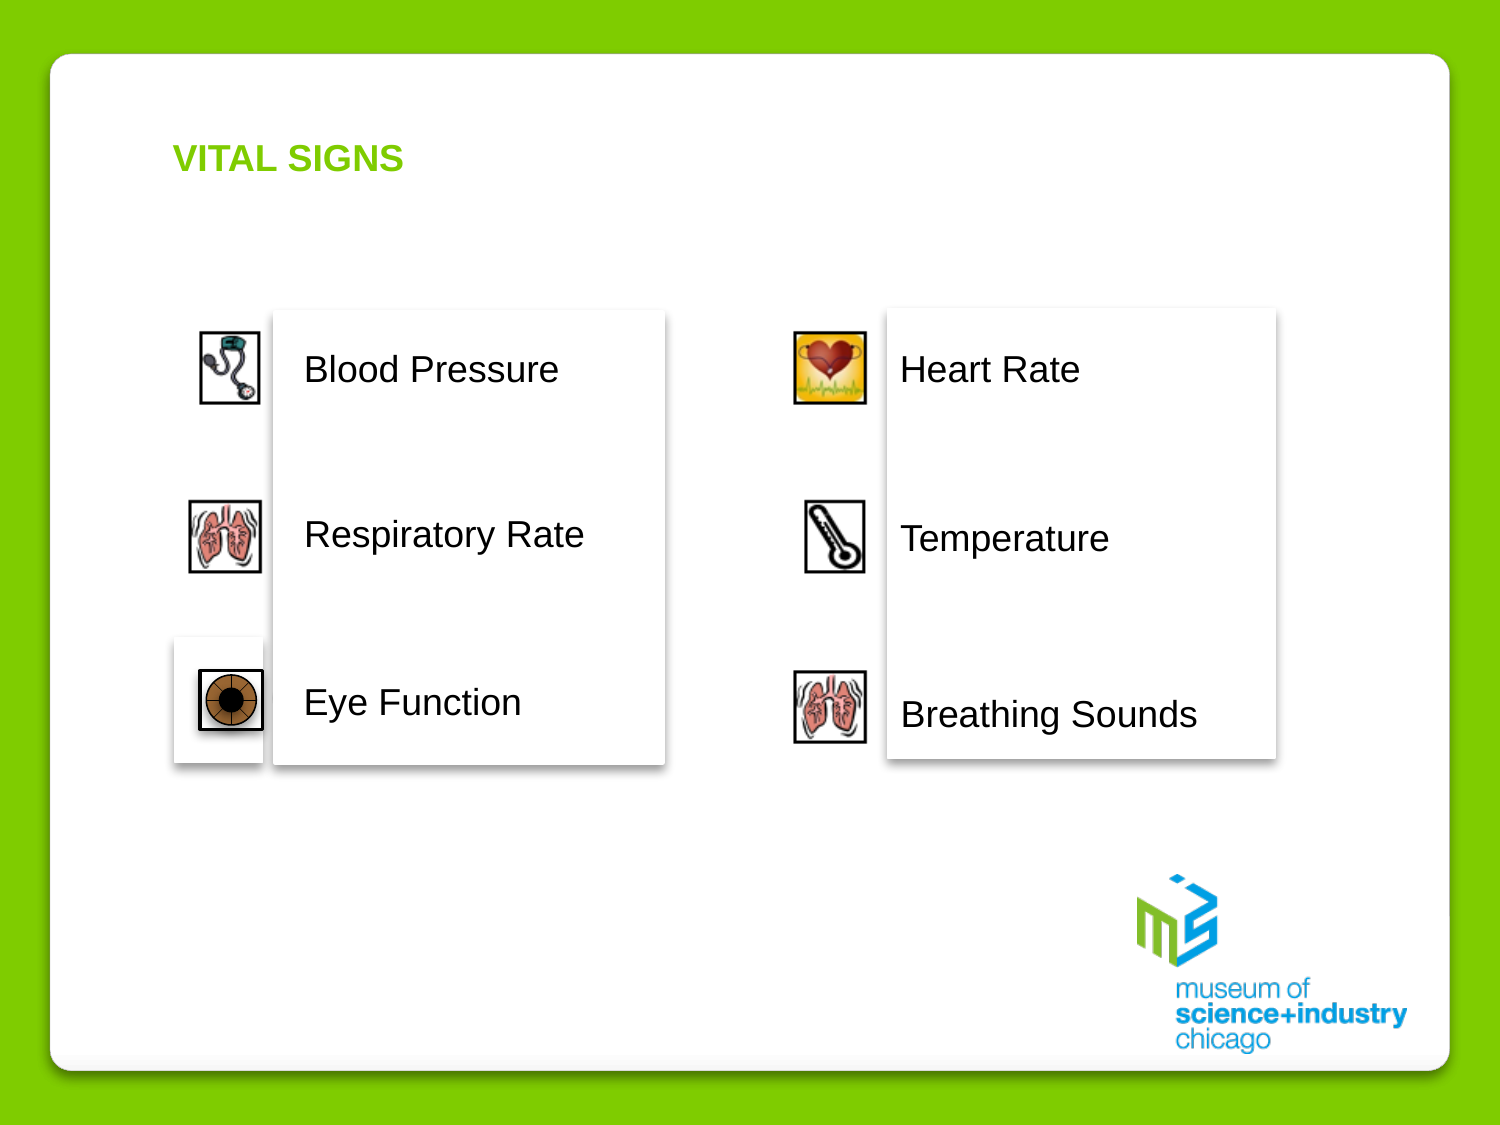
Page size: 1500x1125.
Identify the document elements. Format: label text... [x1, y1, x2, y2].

picture [1137, 874, 1407, 1054]
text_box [213, 682, 250, 718]
title VITAL SIGNS [157, 87, 1500, 188]
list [162, 274, 1299, 788]
